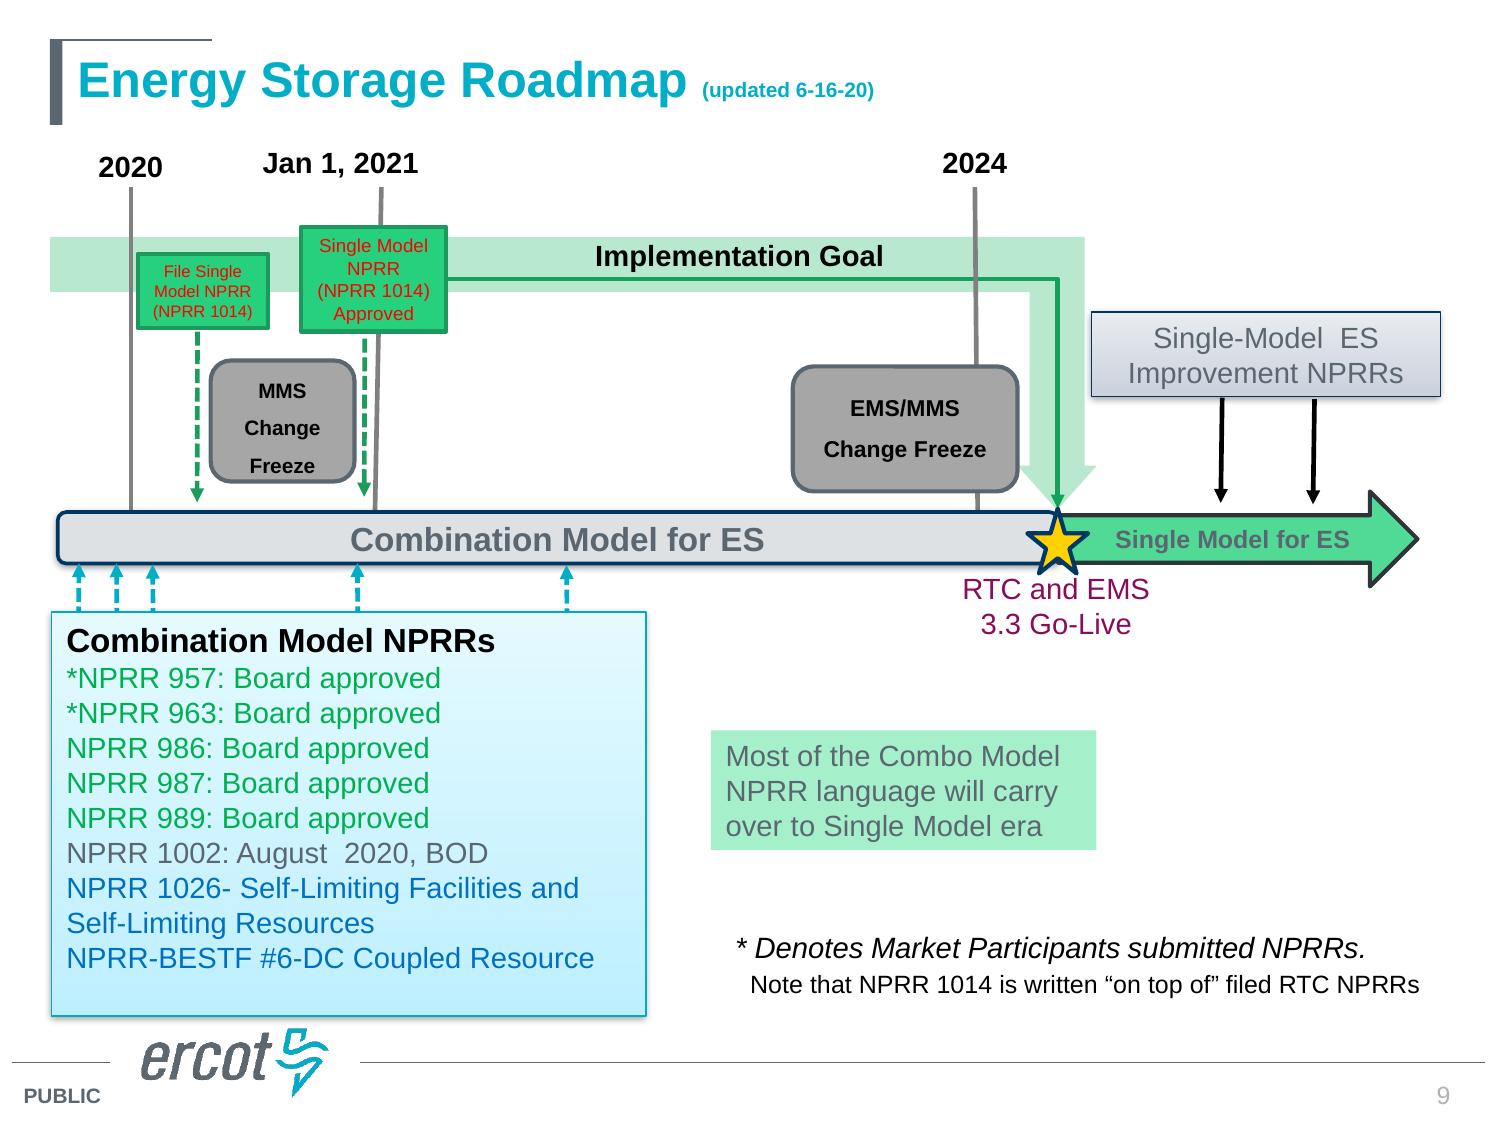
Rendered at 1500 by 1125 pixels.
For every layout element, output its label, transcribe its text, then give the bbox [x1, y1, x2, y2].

text_box Note that NPRR 1014 is written “on top of” filed RTC NPRRs [735, 990, 1448, 1006]
text_box Combination Model NPRRs *NPRR 957: Board approved *NPRR 963: Board approved NPRR 986: Board approved NPRR 987: Board approved NPRR 989: Board approved NPRR 1002: August 2020, BOD NPRR 1026- Self-Limiting Facilities and Self-Limiting Resources NPRR-BESTF #6-DC Coupled Resource [51, 668, 647, 1017]
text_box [49, 137, 1441, 660]
text_box Most of the Combo Model NPRR language will carry over to Single Model era [710, 730, 1097, 850]
title Energy Storage Roadmap (updated 6-16-20) [62, 39, 1450, 125]
picture [137, 1024, 332, 1100]
slide_number 9 [1400, 1076, 1488, 1113]
picture [717, 920, 1500, 983]
